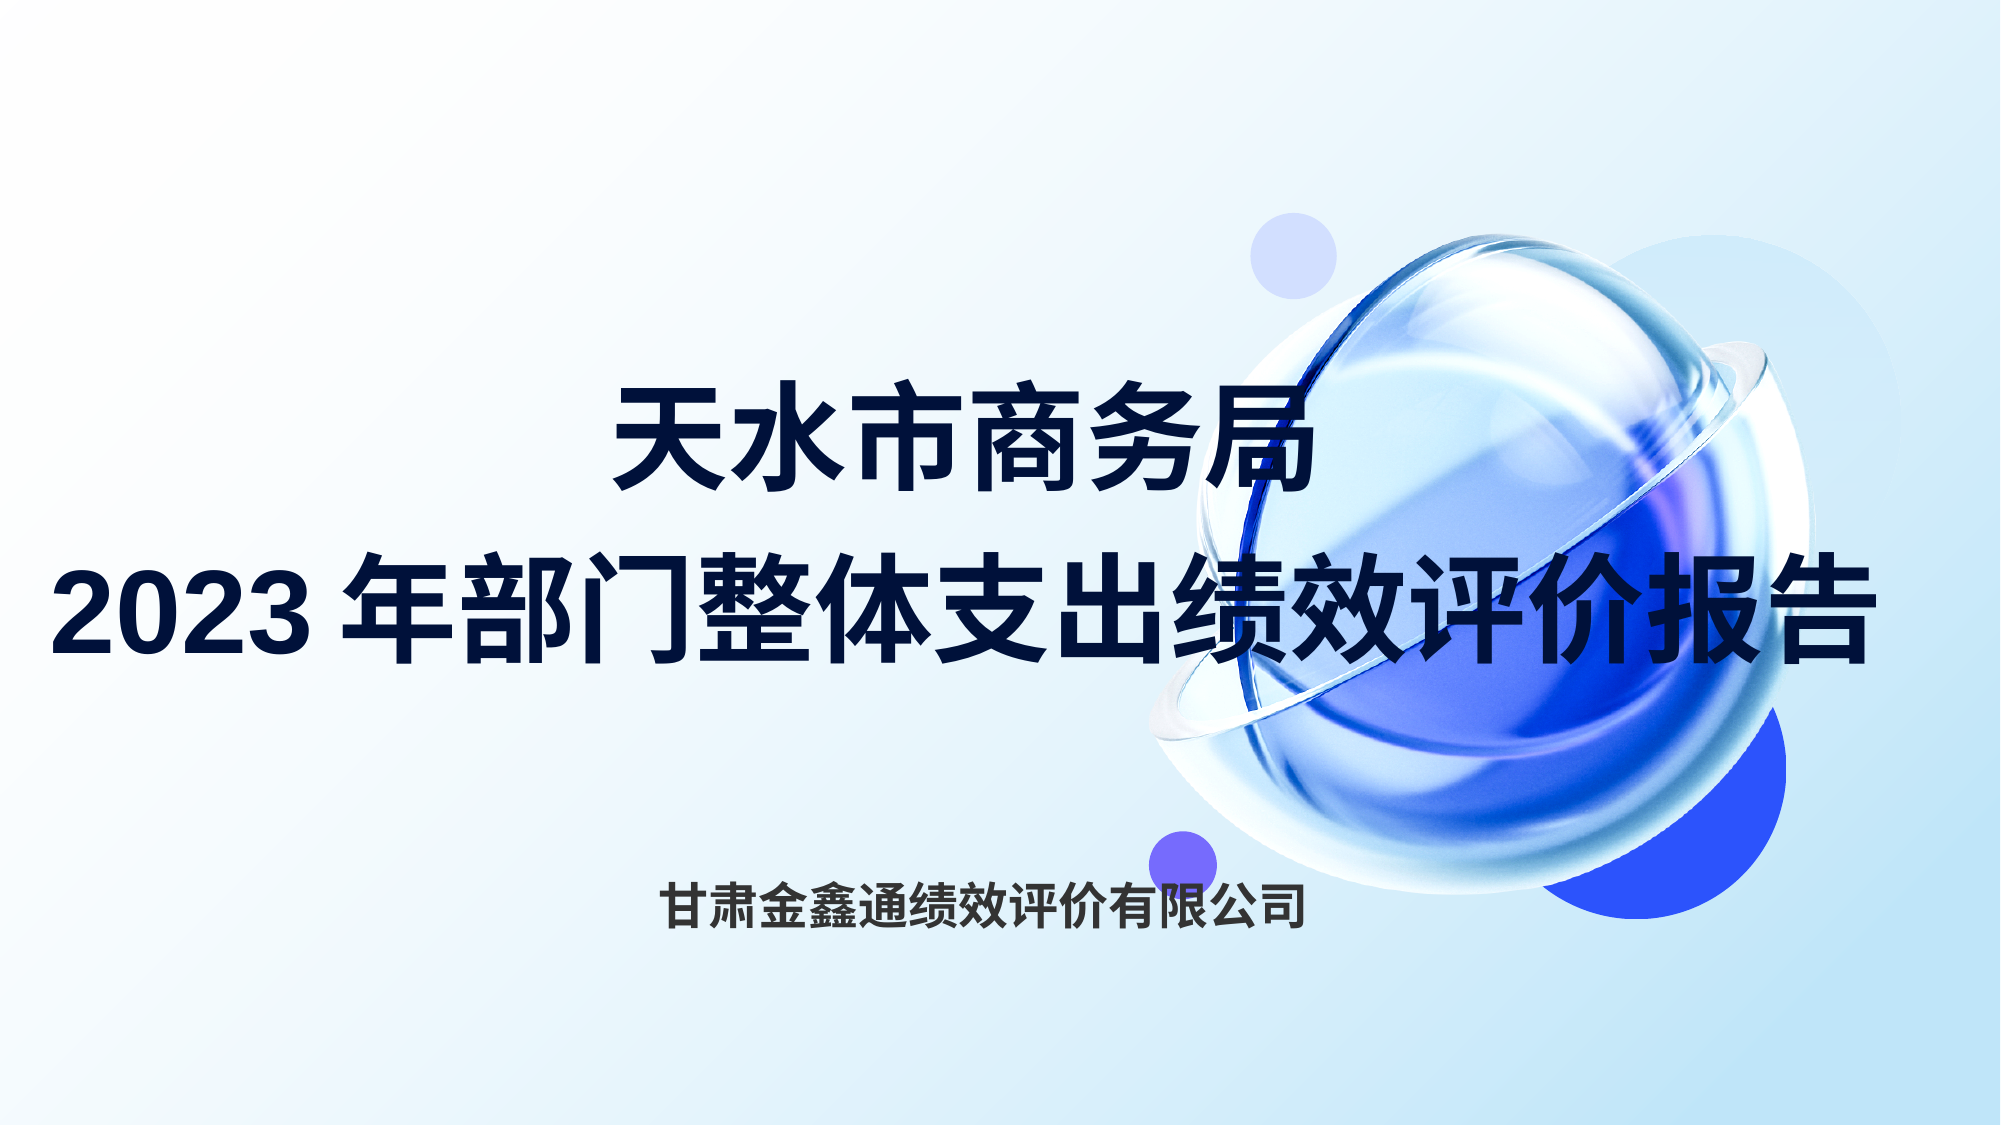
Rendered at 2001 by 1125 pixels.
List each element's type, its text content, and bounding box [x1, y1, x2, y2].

picture [1093, 124, 1853, 331]
text_box [1397, 631, 2000, 782]
title 天水市商务局 2023年部门整体支出绩效评价报告 [47, 331, 1885, 689]
list 甘肃金鑫通绩效评价有限公司 [644, 861, 1323, 945]
picture [1093, 689, 1853, 930]
